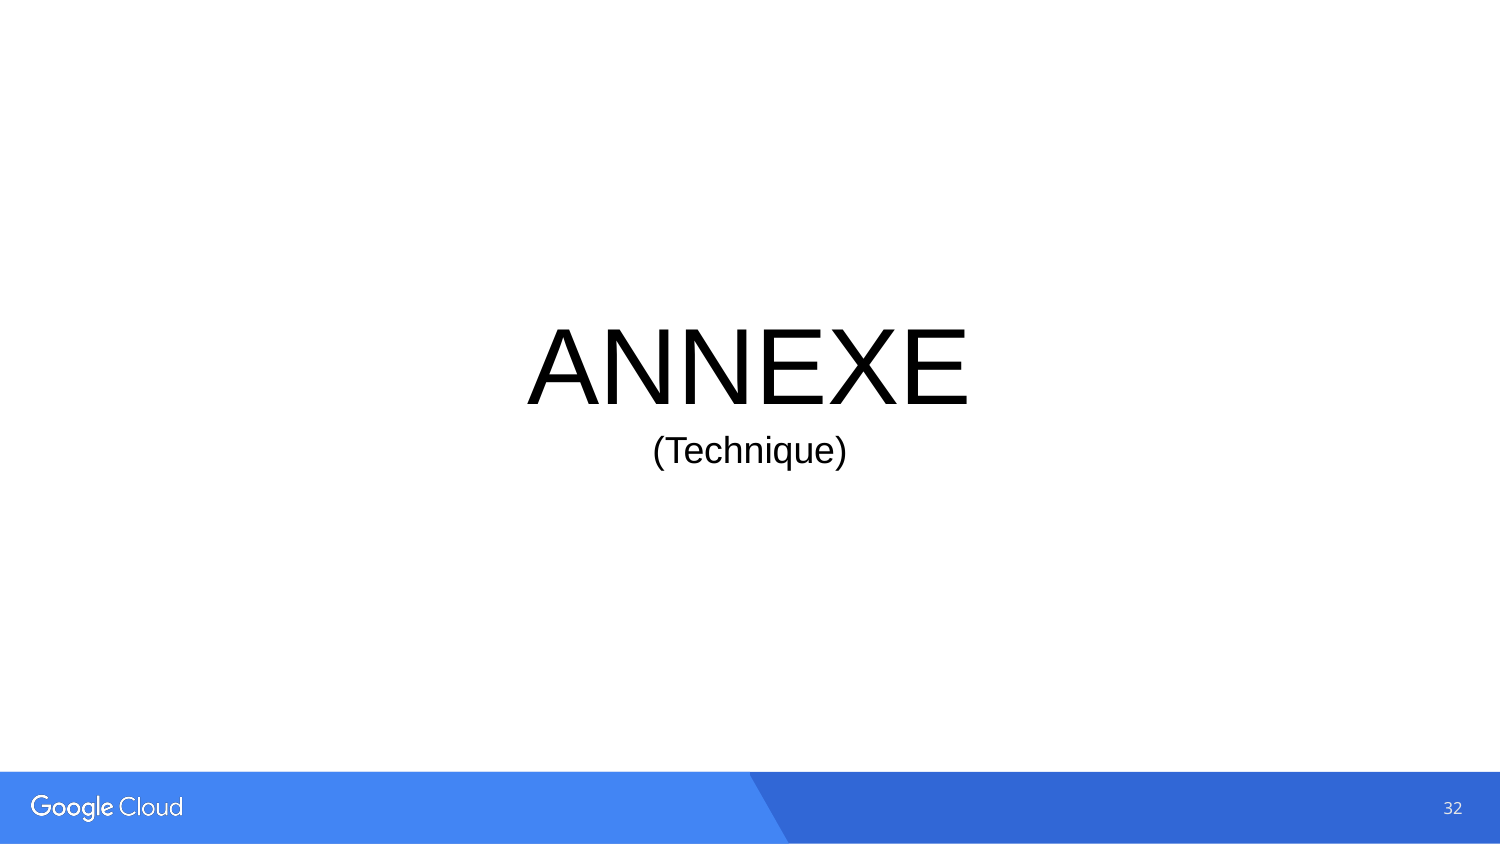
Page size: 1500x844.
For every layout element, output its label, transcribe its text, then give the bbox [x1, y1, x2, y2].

text_box [0, 771, 789, 844]
text_box ‹#› [1137, 796, 1463, 822]
title ANNEXE (Technique) [51, 122, 1449, 646]
text_box [750, 771, 1500, 844]
picture [28, 783, 185, 835]
